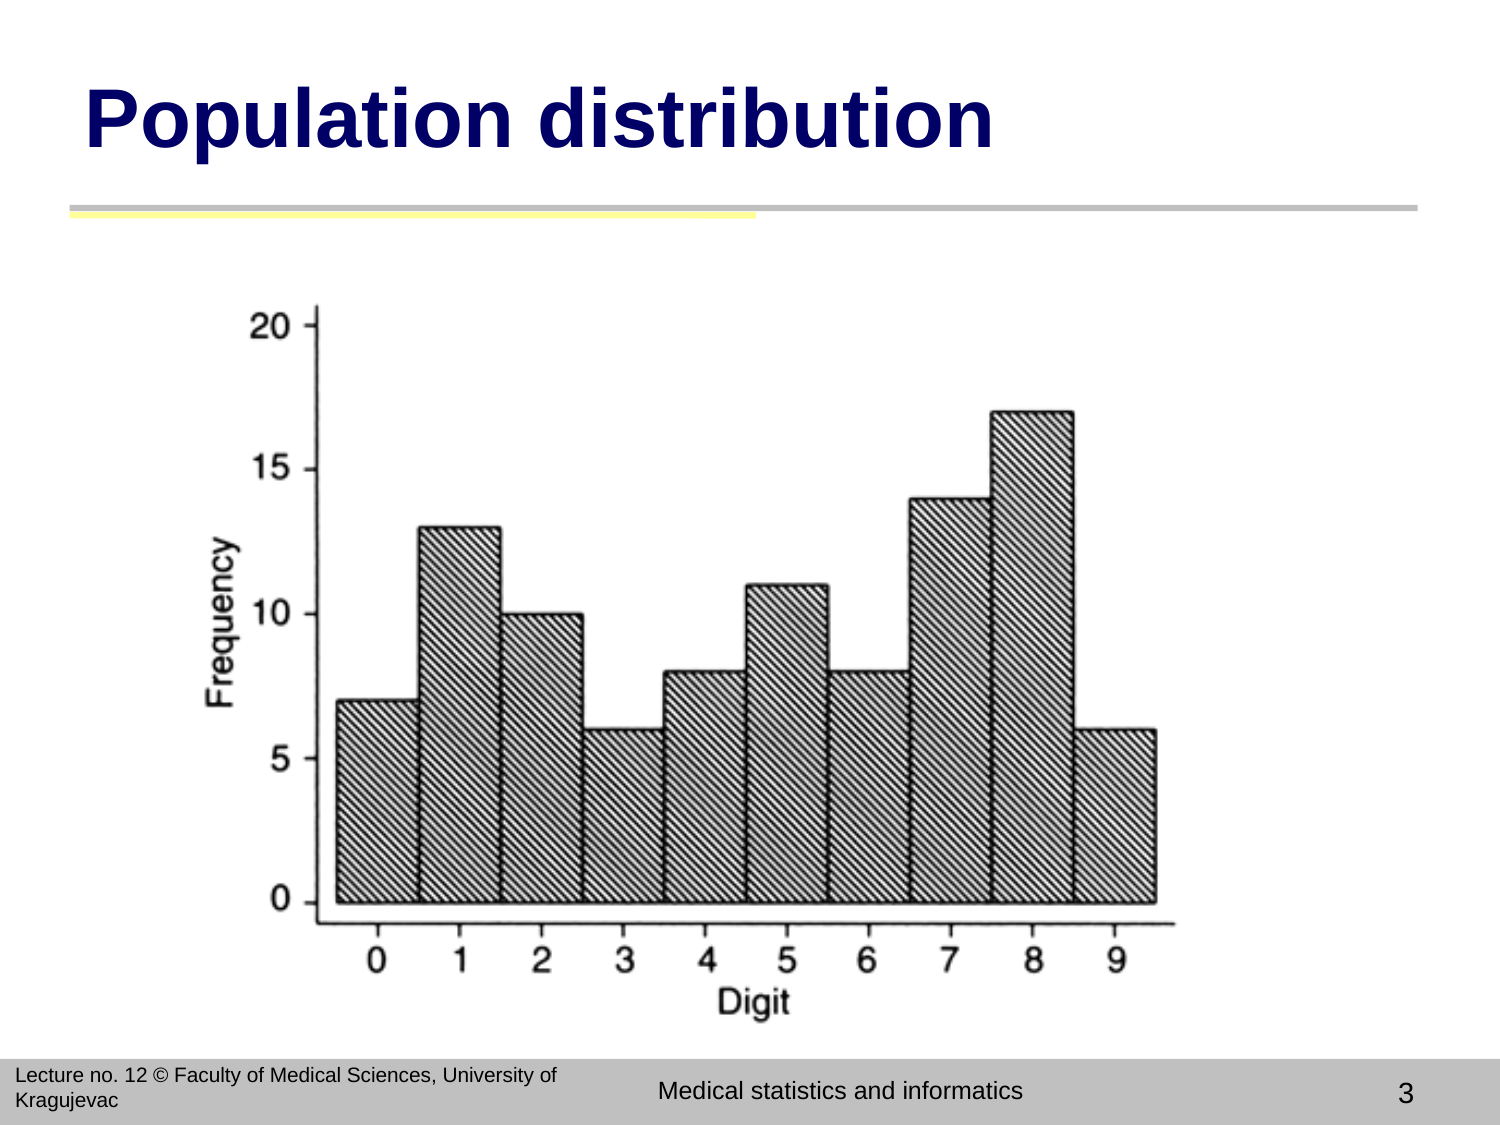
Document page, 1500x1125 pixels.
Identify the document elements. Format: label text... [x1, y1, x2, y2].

picture [200, 302, 1182, 1028]
slide_number 3 [1181, 1066, 1430, 1125]
title Population distribution [69, 19, 1426, 208]
footer Medical statistics and informatics [512, 1066, 1170, 1125]
slide_number Lecture no. 12 © Faculty of Medical Sciences, University of Kragujevac [0, 1053, 601, 1108]
